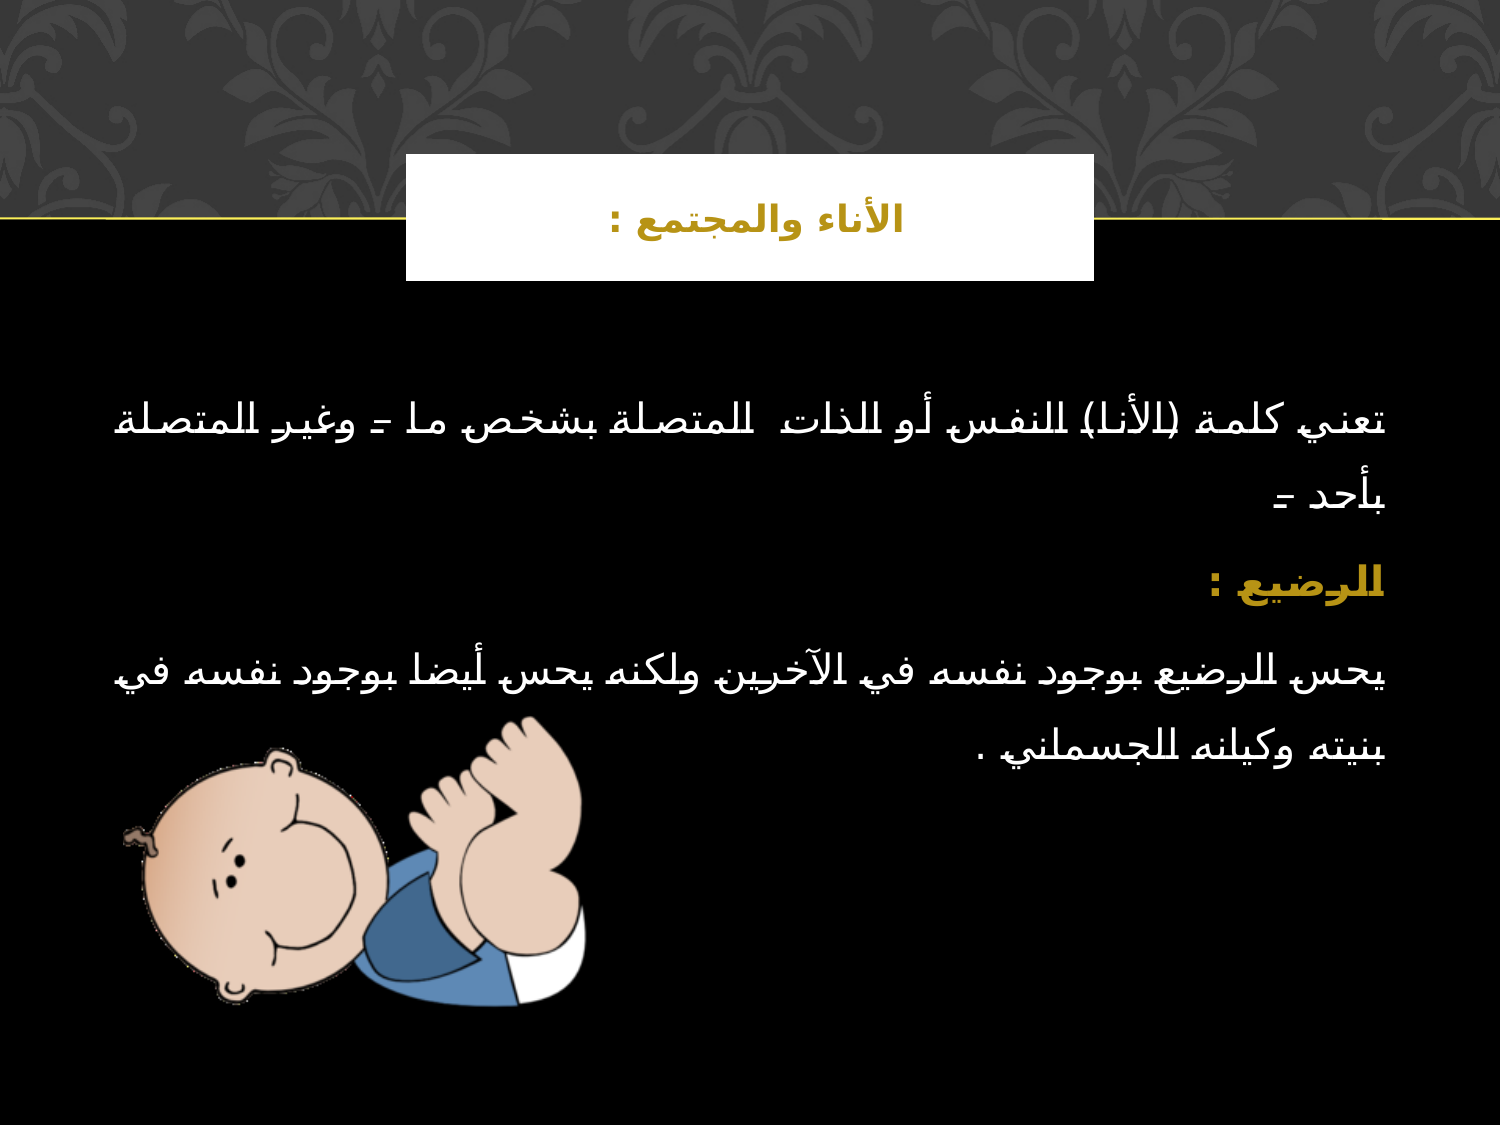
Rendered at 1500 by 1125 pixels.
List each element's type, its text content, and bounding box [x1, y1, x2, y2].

list تعني كلمة (الأنا) النفس أو الذات المتصلة بشخص ما – وغير المتصلة بأحد – الرضيع : يحس الرضيع بوجود نفسه في الآخرين ولكنه يحس أيضا بوجود نفسه في بنيته وكيانه الجسماني . [100, 213, 1400, 947]
picture [123, 715, 589, 1101]
title الأناء والمجتمع : [406, 154, 1094, 213]
